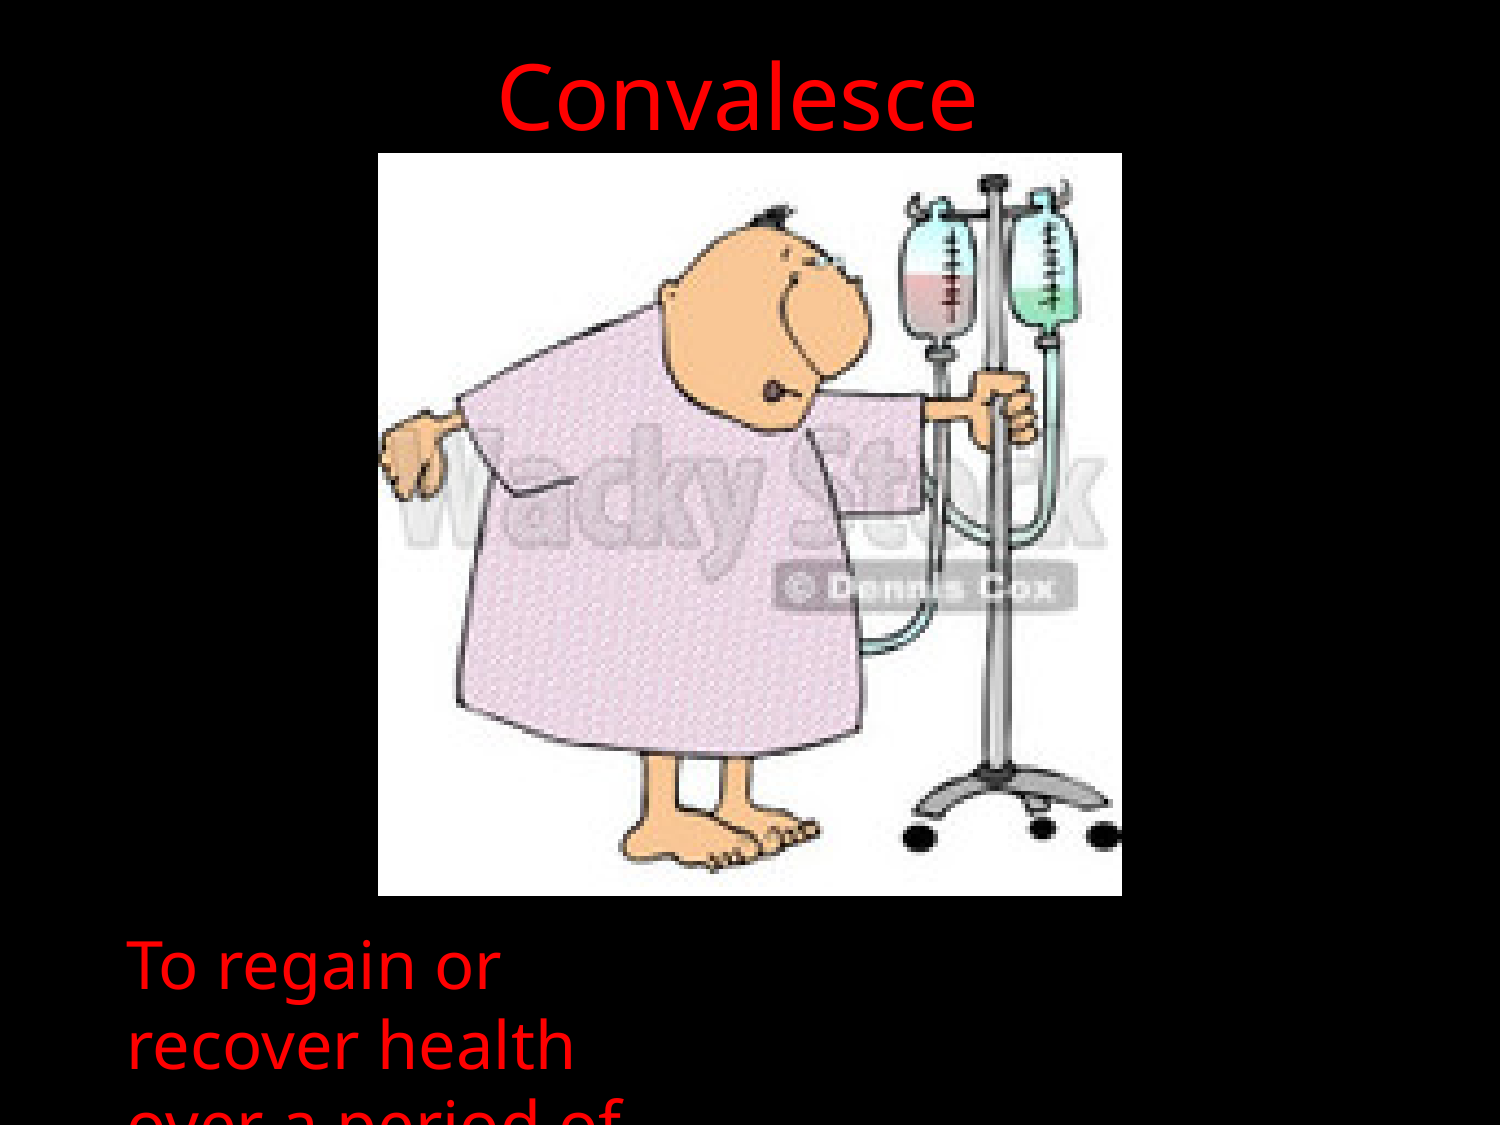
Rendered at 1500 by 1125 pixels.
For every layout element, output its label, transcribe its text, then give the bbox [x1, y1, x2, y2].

text_box To regain or recover health over a period of time. [111, 915, 711, 1125]
title Convalesce [75, 0, 1425, 152]
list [74, 152, 1426, 896]
